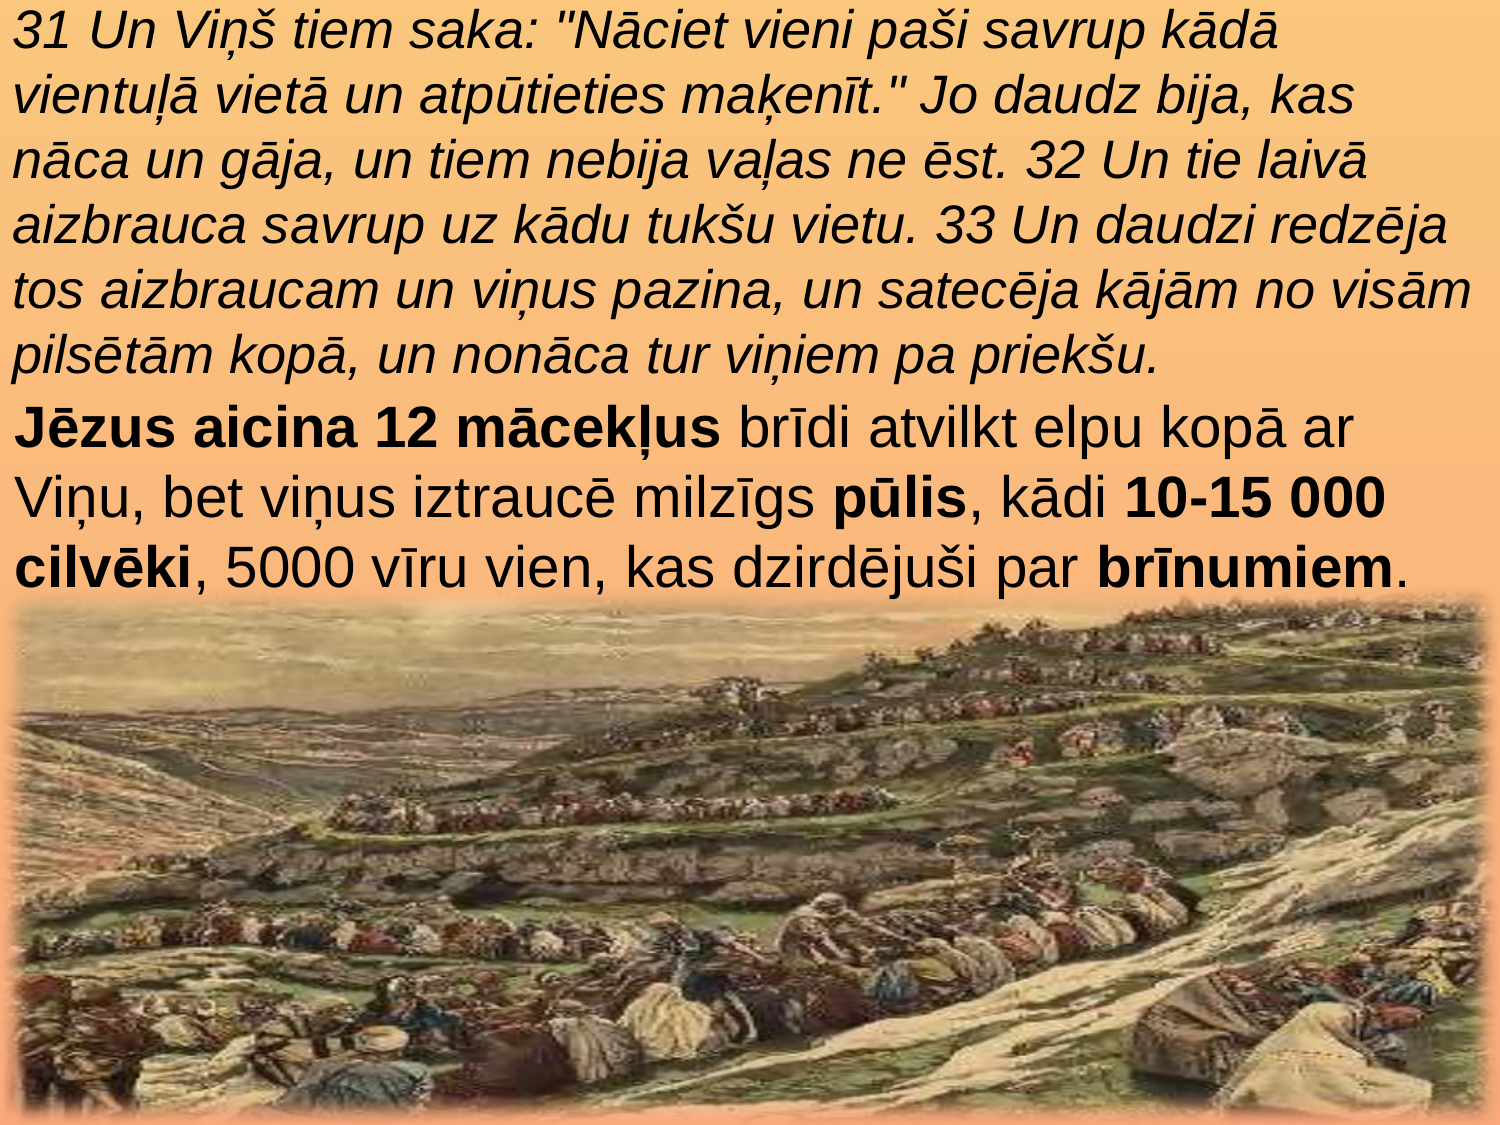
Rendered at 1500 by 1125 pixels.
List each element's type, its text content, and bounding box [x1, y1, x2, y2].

text_box Jēzus aicina 12 mācekļus brīdi atvilkt elpu kopā ar Viņu, bet viņus iztraucē milzīgs pūlis, kādi 10-15 000 cilvēki, 5000 vīru vien, kas dzirdējuši par brīnumiem. [0, 382, 1500, 585]
list 31 Un Viņš tiem saka: "Nāciet vieni paši savrup kādā vientuļā vietā un atpūtieties maķenīt." Jo daudz bija, kas nāca un gāja, un tiem nebija vaļas ne ēst. 32 Un tie laivā aizbrauca savrup uz kādu tukšu vietu. 33 Un daudzi redzēja tos aizbraucam un viņus pazina, un satecēja kājām no visām pilsētām kopā, un nonāca tur viņiem pa priekšu. [0, 0, 1495, 165]
picture [0, 585, 1500, 1125]
